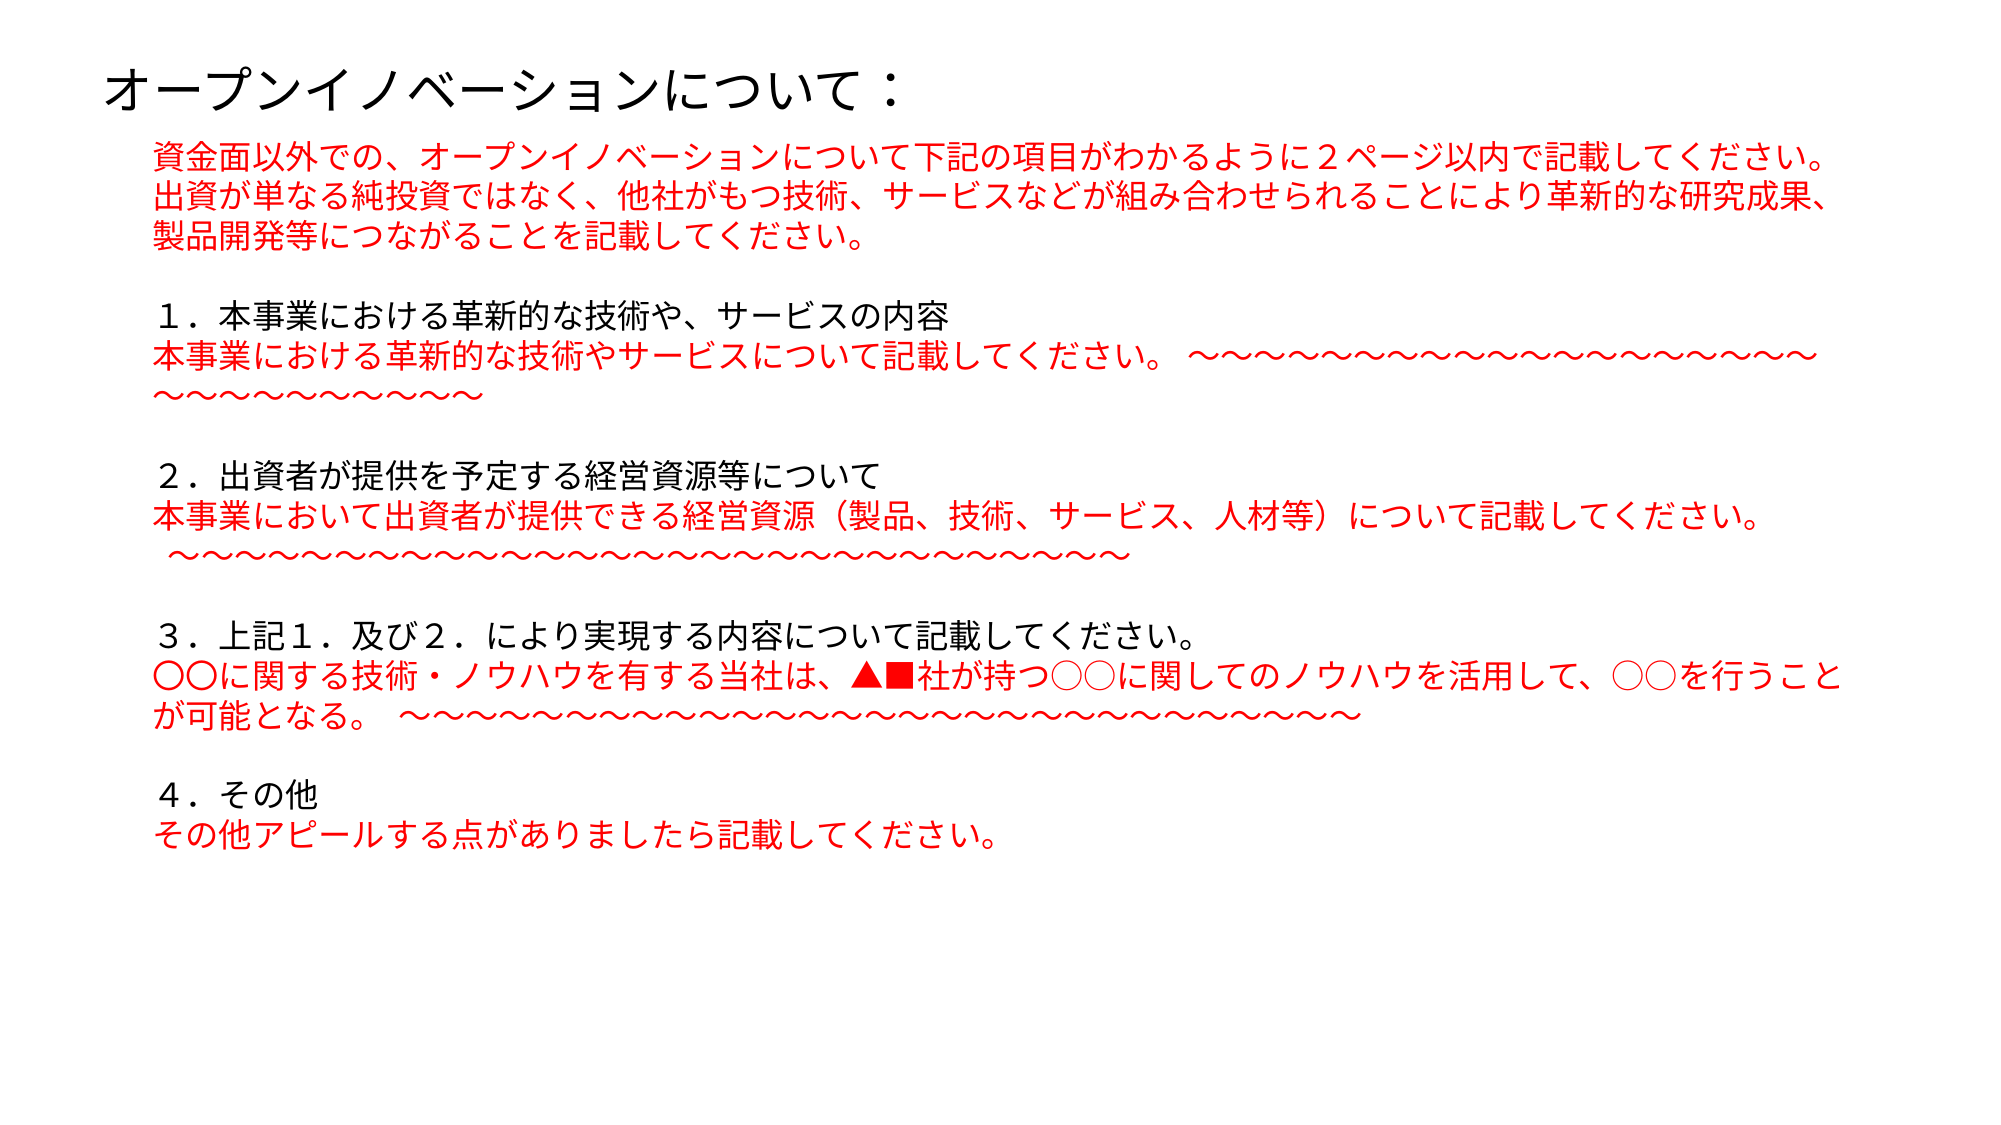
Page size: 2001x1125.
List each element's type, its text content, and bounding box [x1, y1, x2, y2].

text_box 資金面以外での、オープンイノベーションについて下記の項目がわかるように２ページ以内で記載してください。 出資が単なる純投資ではなく、他社がもつ技術、サービスなどが組み合わせられることにより革新的な研究成果、製品開発等につながることを記載してください。 １．本事業における革新的な技術や、サービスの内容 本事業における革新的な技術やサービスについて記載してください。 ～～～～～～～～～～～～～～～～～～～～～～～～～～～～～ ２．出資者が提供を予定する経営資源等について 本事業において出資者が提供できる経営資源（製品、技術、サービス、人材等）について記載してください。 ～～～～～～～～～～～～～～～～～～～～～～～～～～～～～ ３．上記１．及び２．により実現する内容について記載してください。 〇〇に関する技術・ノウハウを有する当社は、▲■社が持つ○○に関してのノウハウを活用して、○○を行うことが可能となる。 ～～～～～～～～～～～～～～～～～～～～～～～～～～～～～ ４．その他 その他アピールする点がありましたら記載してください。 [137, 128, 1863, 1014]
list オープンイノベーションについて： [86, 57, 1812, 129]
